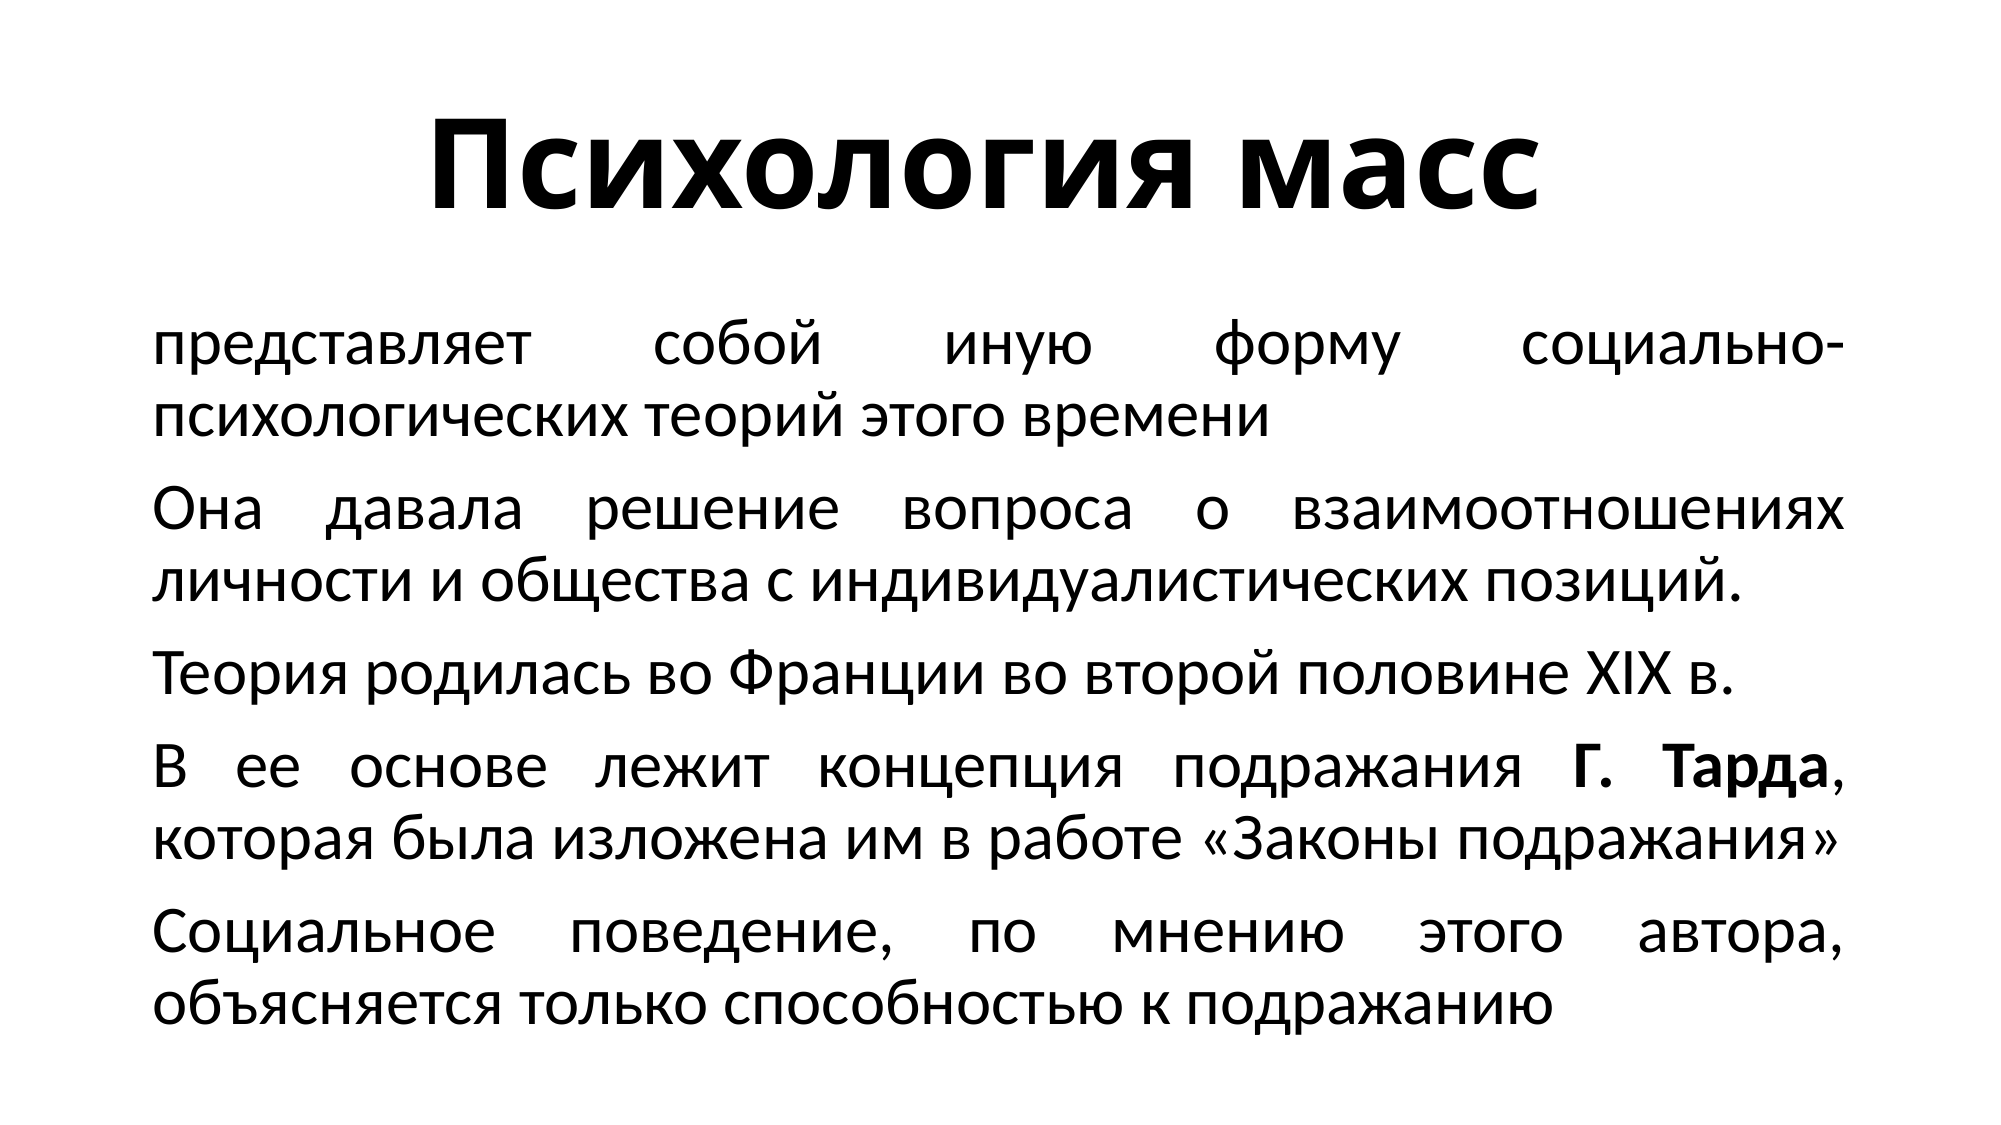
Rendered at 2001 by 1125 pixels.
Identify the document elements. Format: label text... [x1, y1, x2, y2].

list представляет собой иную форму социально-психологических теорий этого времени Она давала решение вопроса о взаимоотношениях личности и общества с индивидуалистических позиций. Теория родилась во Франции во второй половине XIX в. В ее основе лежит концепция подражания Г. Тарда, которая была изложена им в работе «Законы подражания» Социальное поведение, по мнению этого автора, объясняется только способностью к подражанию [137, 299, 1863, 1062]
title Психология масс [137, 59, 1863, 278]
